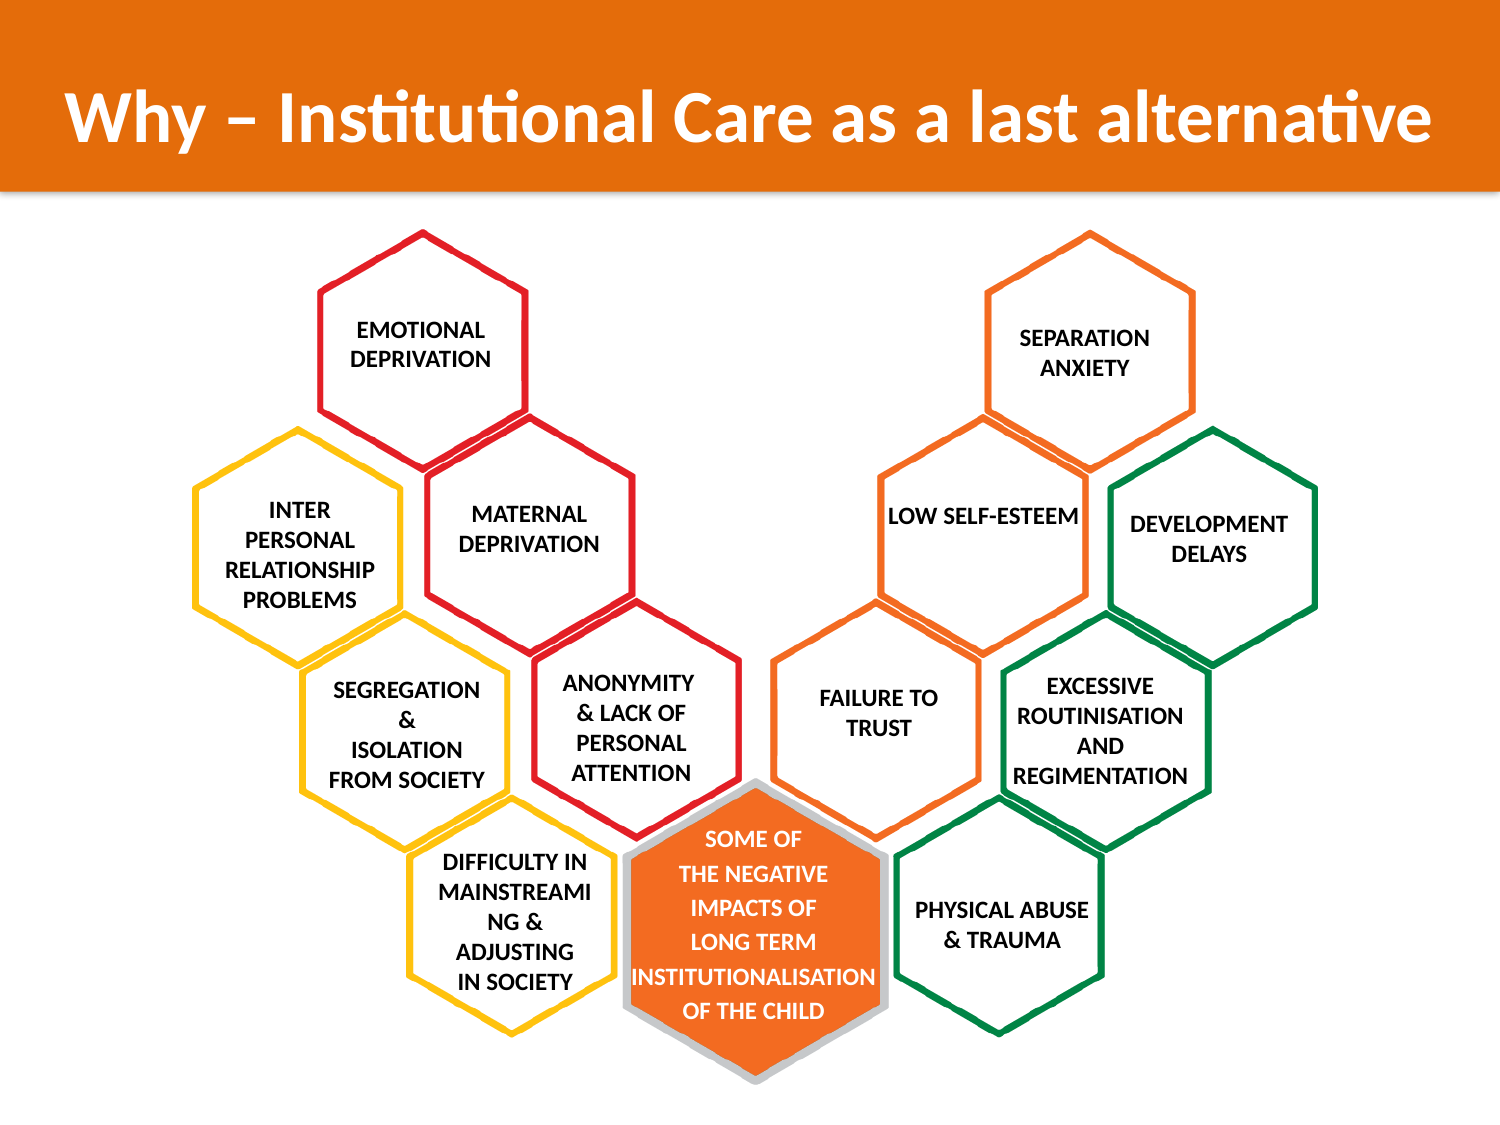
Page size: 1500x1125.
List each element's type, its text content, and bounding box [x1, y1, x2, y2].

text_box Why – Institutional Care as a last alternative [0, 60, 1500, 166]
picture [191, 228, 1318, 1086]
